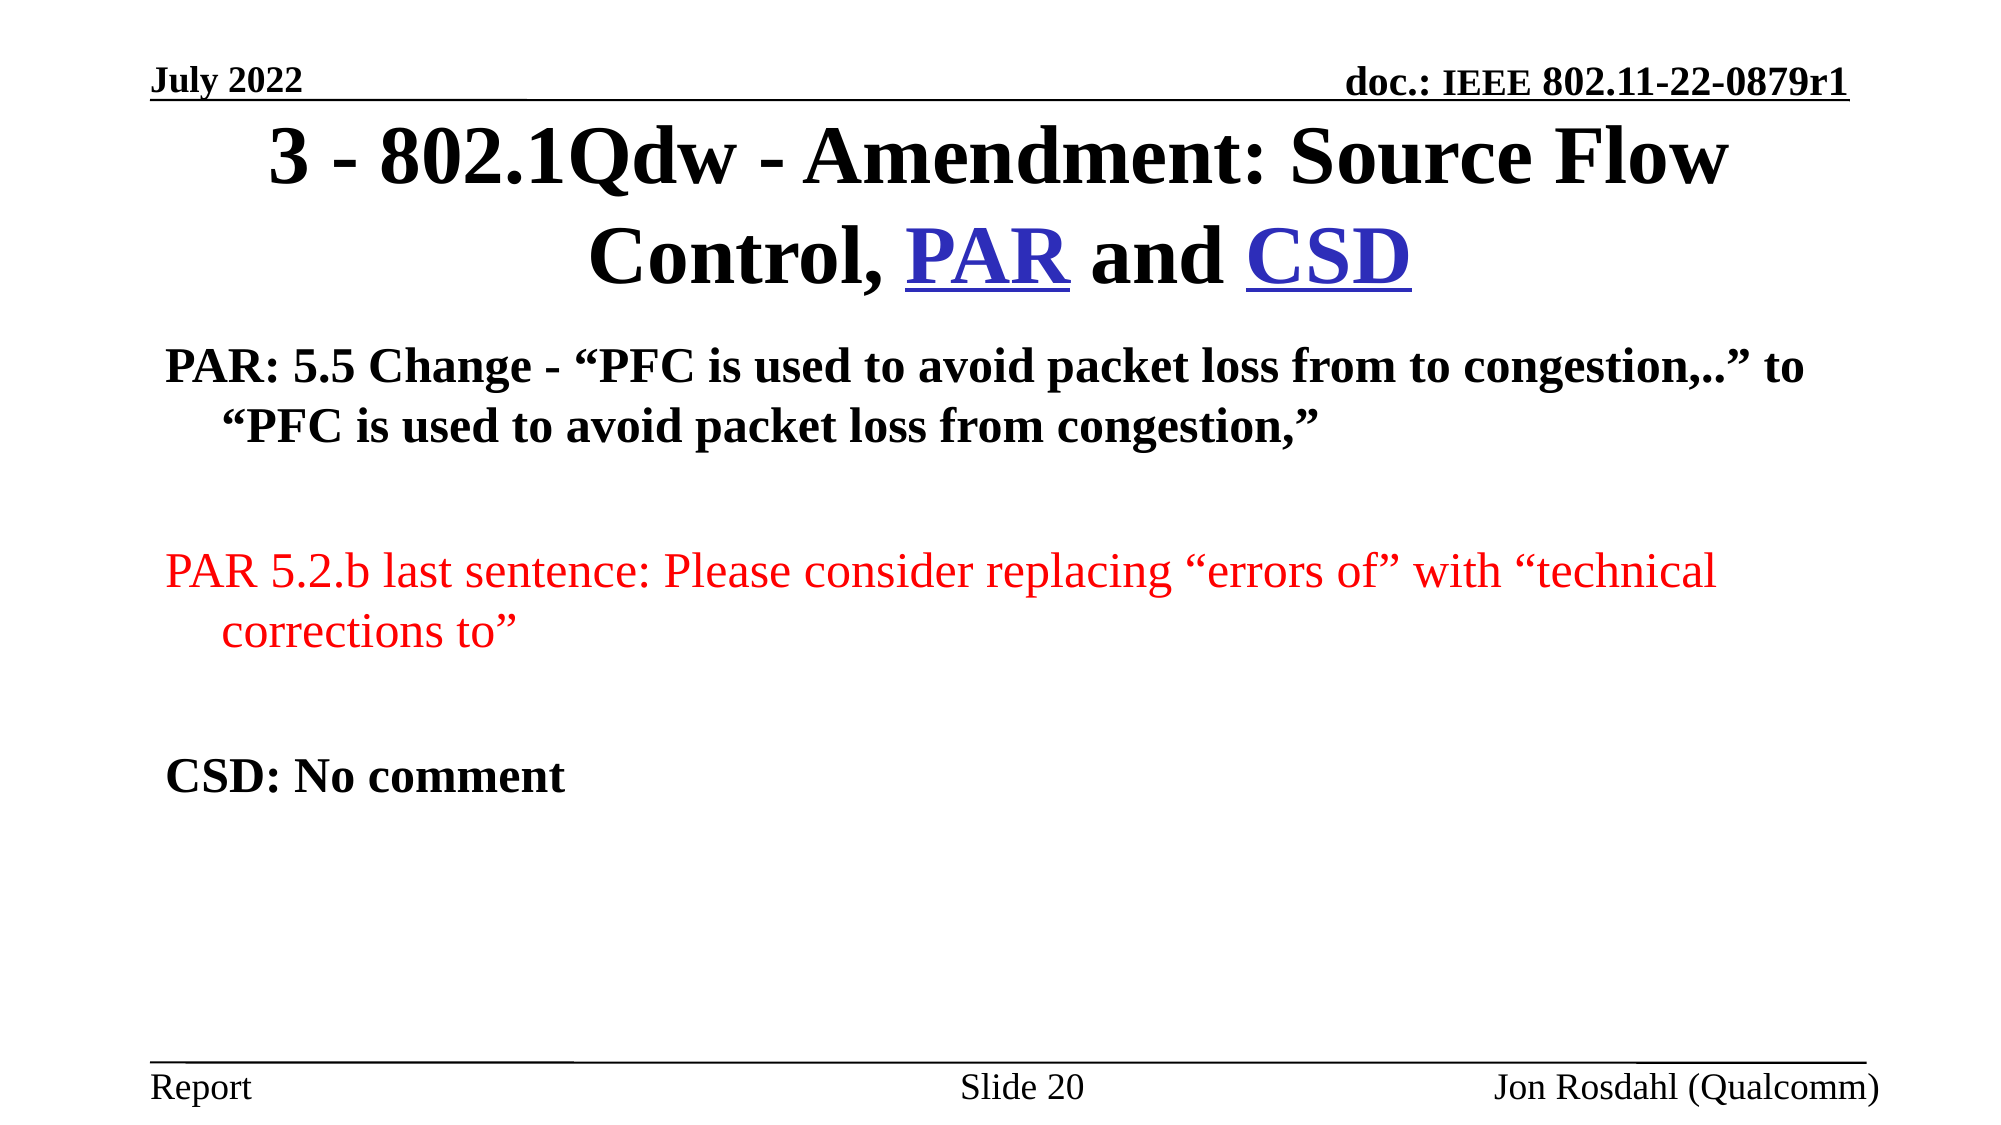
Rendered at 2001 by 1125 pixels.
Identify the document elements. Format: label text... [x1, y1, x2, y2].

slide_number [149, 49, 431, 100]
title 3 - 802.1Qdw - Amendment: Source Flow Control, PAR and CSD [149, 112, 1850, 288]
slide_number Slide 20 [950, 1061, 1095, 1125]
list PAR: 5.5 Change - “PFC is used to avoid packet loss from to congestion,..” to “PFC is used to avoid packet loss from congestion,” PAR 5.2.b last sentence: Please consider replacing “errors of” with “technical corrections to” CSD: No comment [149, 324, 1850, 1000]
footer Jon Rosdahl (Qualcomm) [1436, 1061, 1881, 1108]
